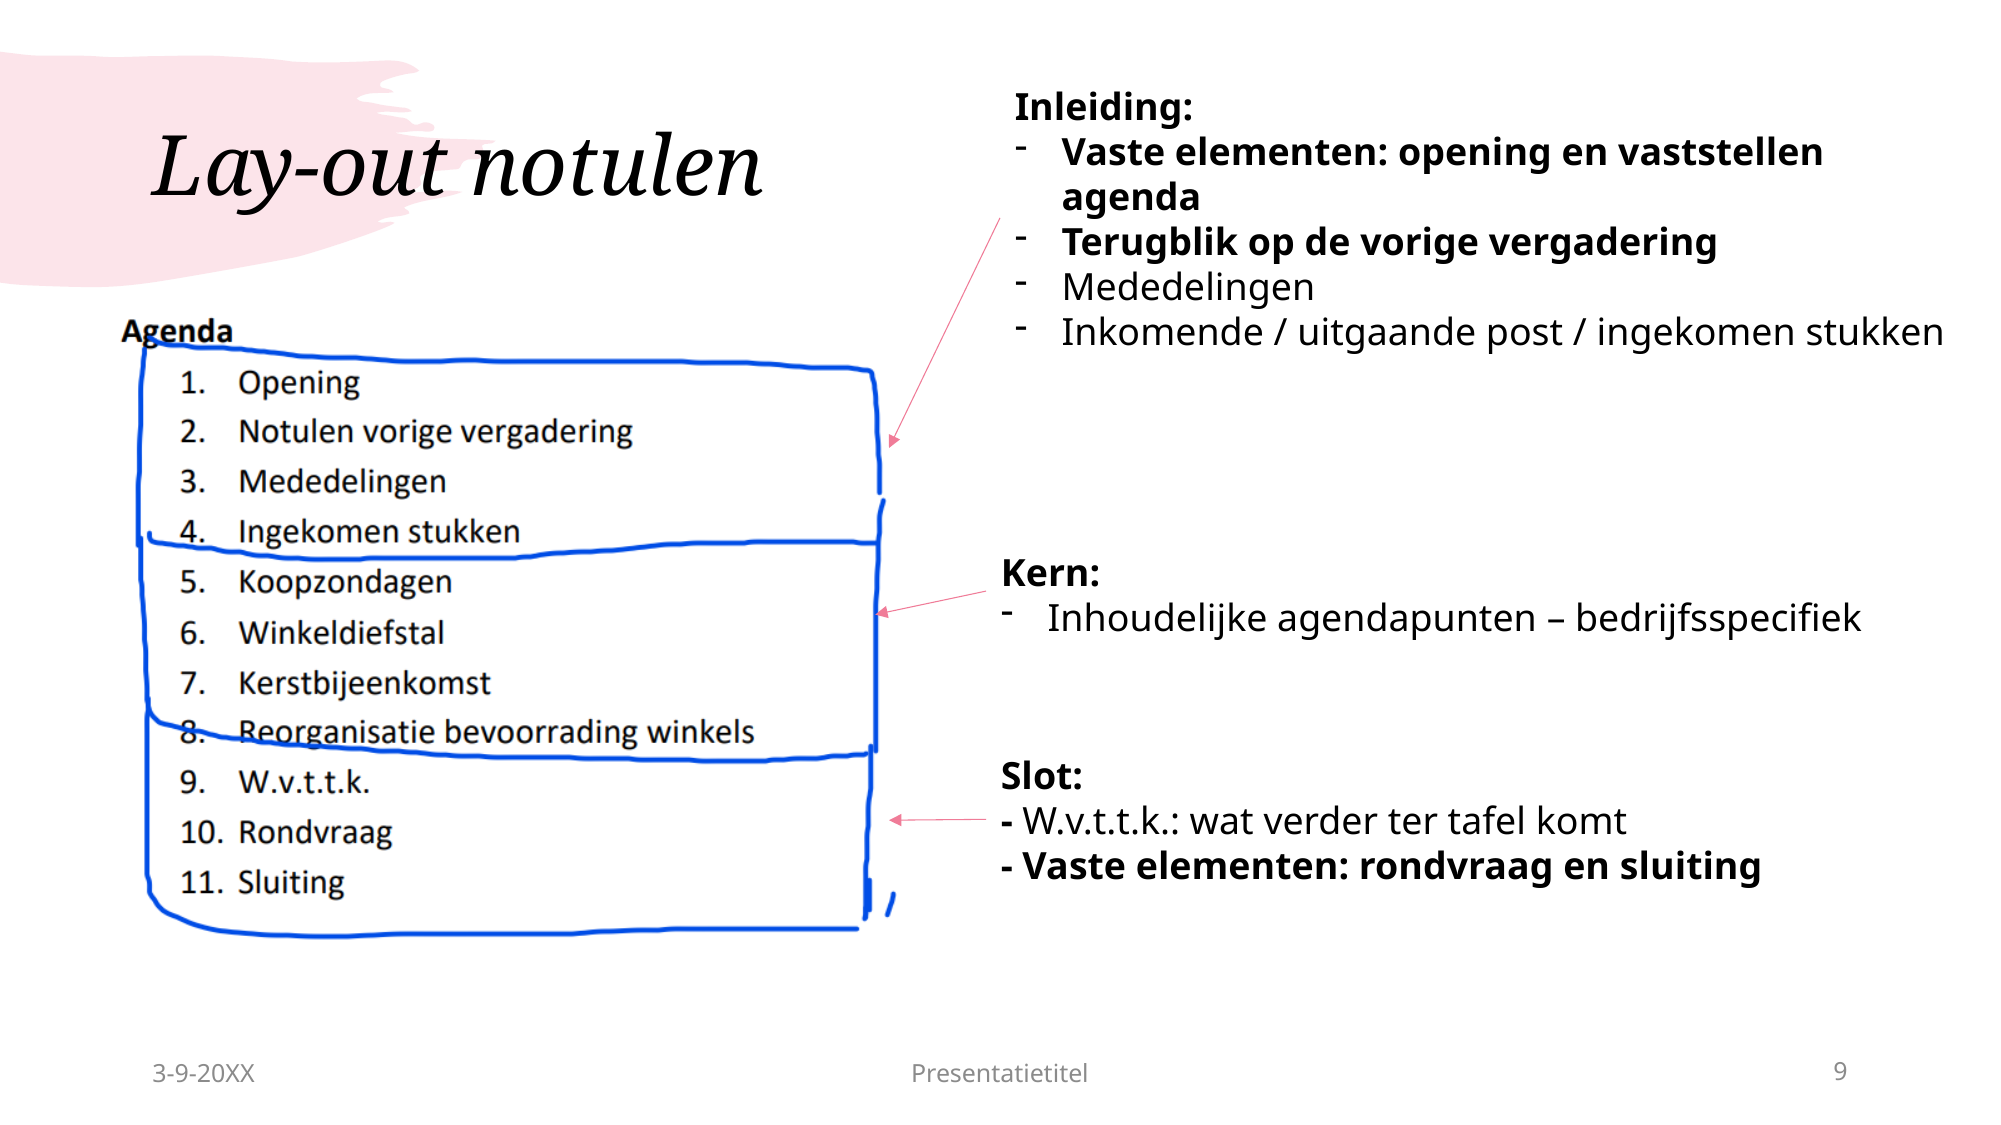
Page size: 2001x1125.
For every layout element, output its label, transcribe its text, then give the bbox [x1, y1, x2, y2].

footer Presentatietitel [662, 1042, 1338, 1103]
slide_number 9 [1412, 1042, 1863, 1103]
text_box Kern: Inhoudelijke agendapunten – bedrijfsspecifiek [987, 541, 1964, 646]
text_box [875, 590, 987, 615]
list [102, 297, 987, 981]
text_box Slot: - W.v.t.t.k.: wat verder ter tafel komt - Vaste elementen: rondvraag en sluiting [987, 744, 1964, 895]
text_box Inleiding: Vaste elementen: opening en vaststellen agenda Terugblik op de vorige vergadering Mededelingen Inkomende / uitgaande post / ingekomen stukken [999, 75, 1978, 361]
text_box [889, 219, 1001, 448]
title Lay-out notulen [137, 59, 1863, 278]
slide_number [137, 1042, 588, 1103]
